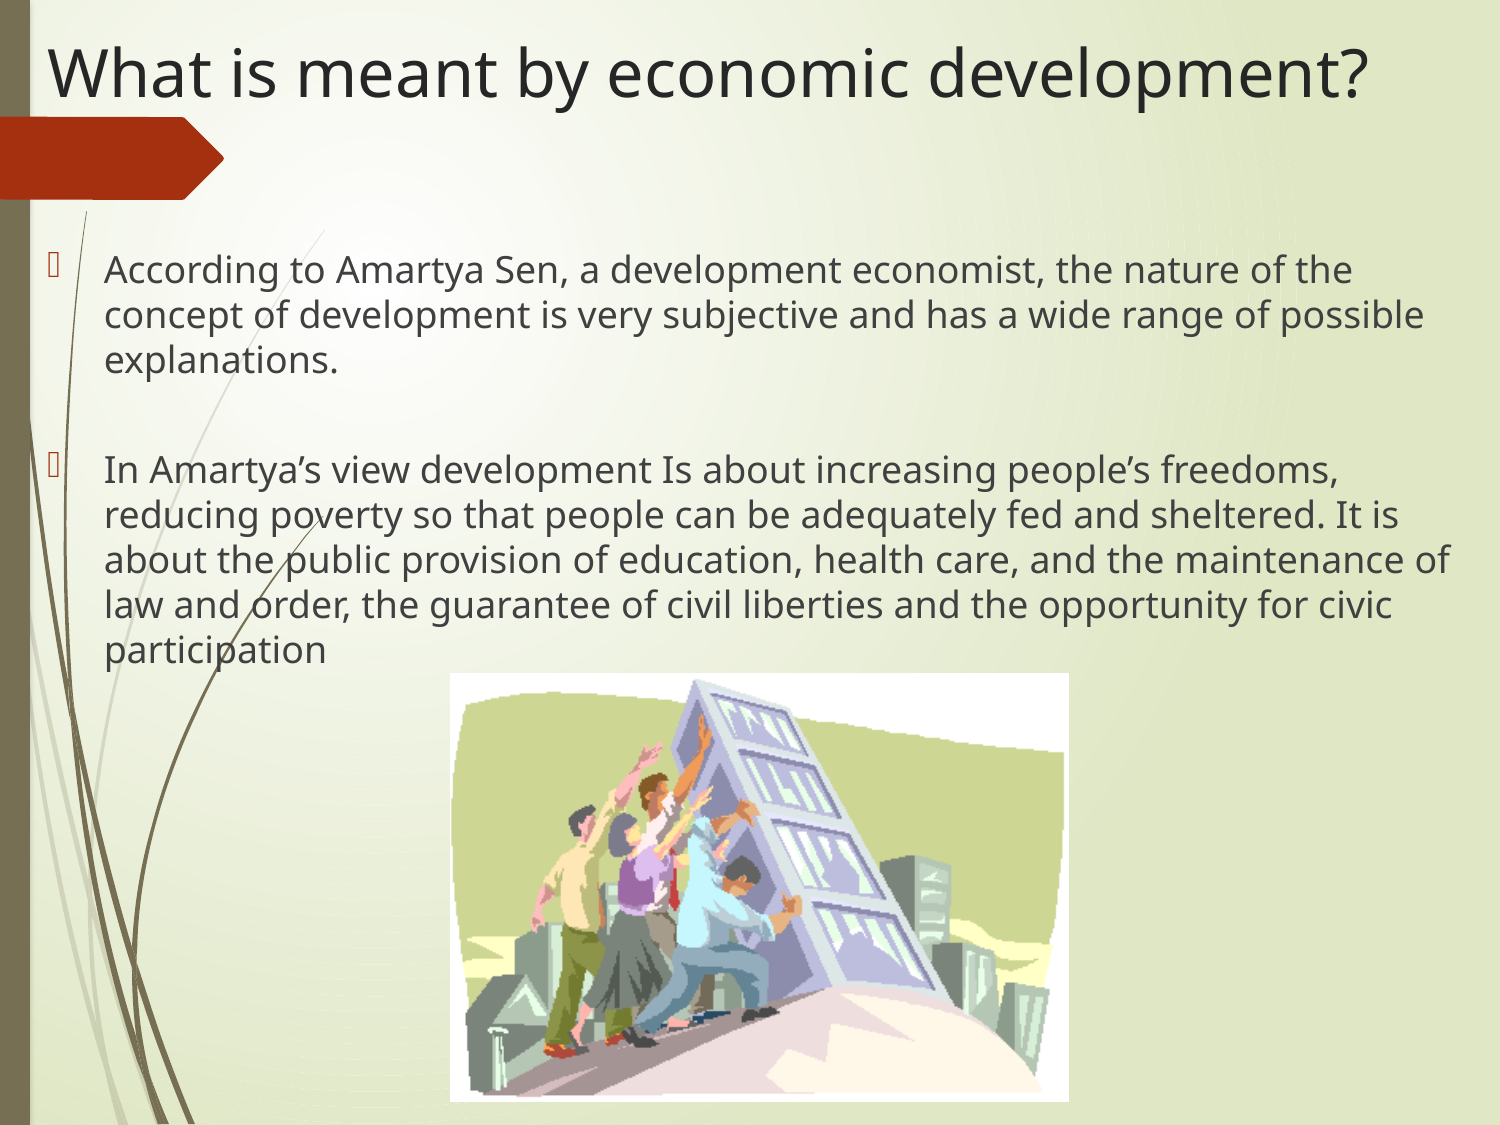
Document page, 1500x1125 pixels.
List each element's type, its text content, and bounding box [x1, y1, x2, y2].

title What is meant by economic development? [32, 23, 1500, 259]
list According to Amartya Sen, a development economist, the nature of the concept of development is very subjective and has a wide range of possible explanations. In Amartya’s view development Is about increasing people’s freedoms, reducing poverty so that people can be adequately fed and sheltered. It is about the public provision of education, health care, and the maintenance of law and order, the guarantee of civil liberties and the opportunity for civic participation [32, 238, 1468, 698]
picture [449, 672, 1069, 1102]
